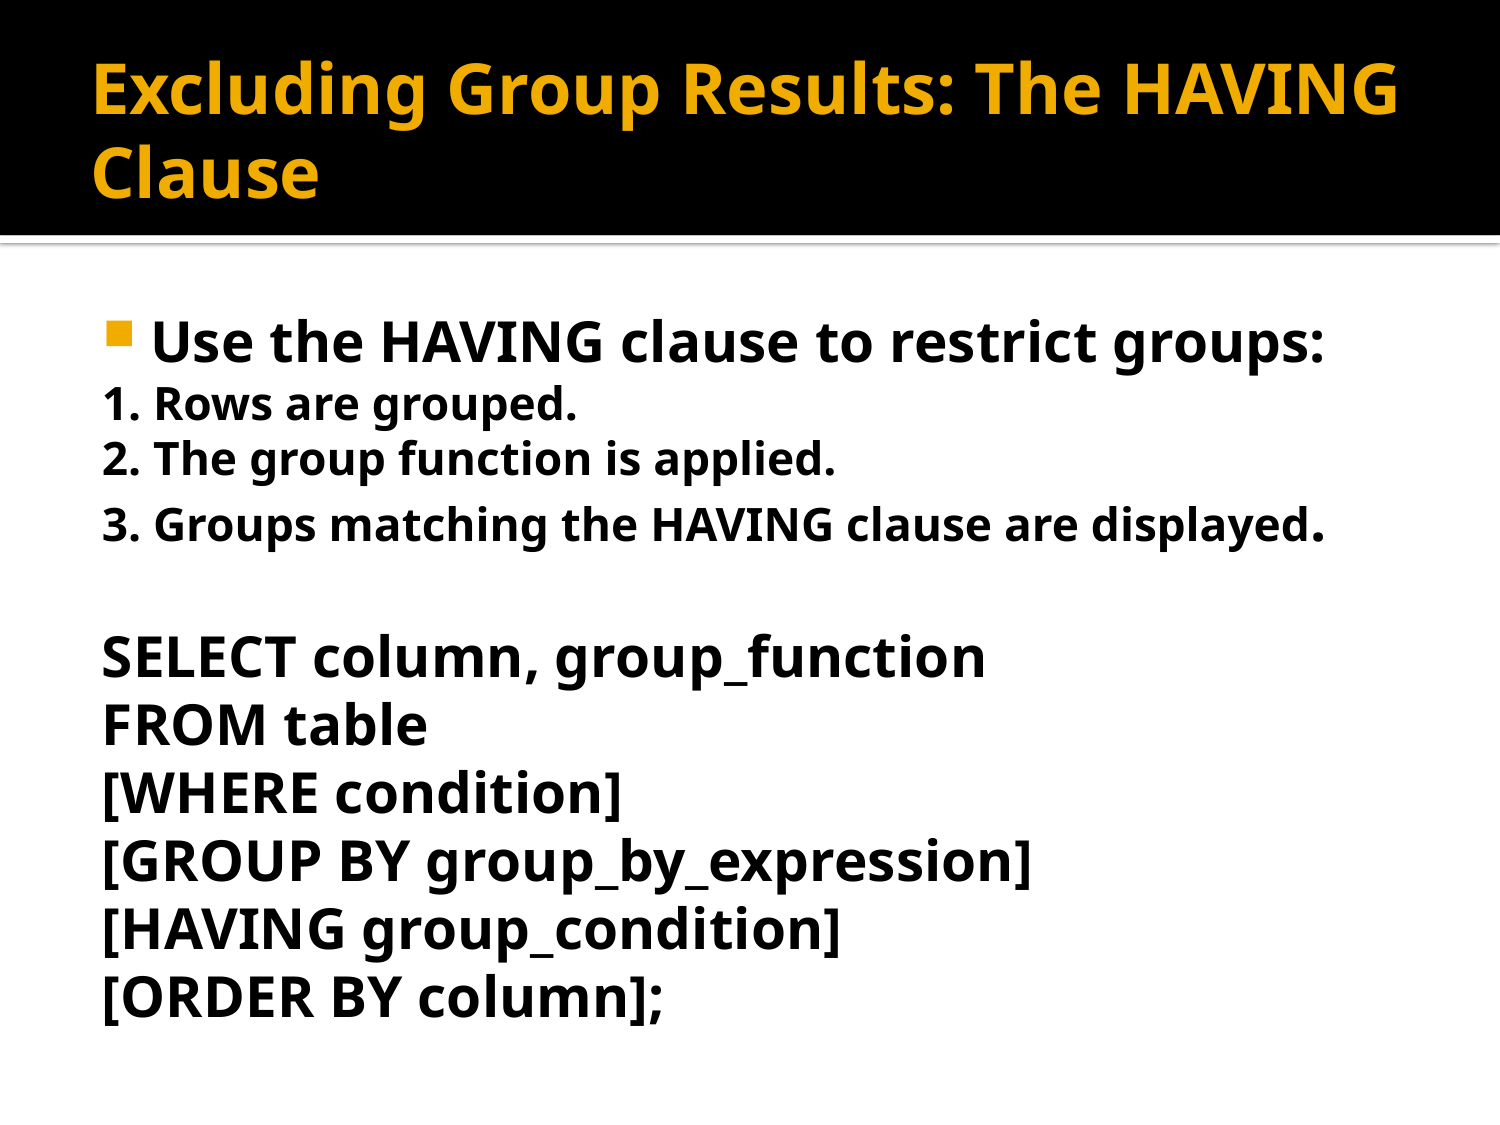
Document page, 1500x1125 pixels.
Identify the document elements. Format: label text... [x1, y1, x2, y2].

list Use the HAVING clause to restrict groups: 1. Rows are grouped. 2. The group function is applied. 3. Groups matching the HAVING clause are displayed. SELECT column, group_function FROM table [WHERE condition] [GROUP BY group_by_expression] [HAVING group_condition] [ORDER BY column]; [74, 290, 1426, 1051]
title Excluding Group Results: The HAVING Clause [75, 25, 1425, 231]
